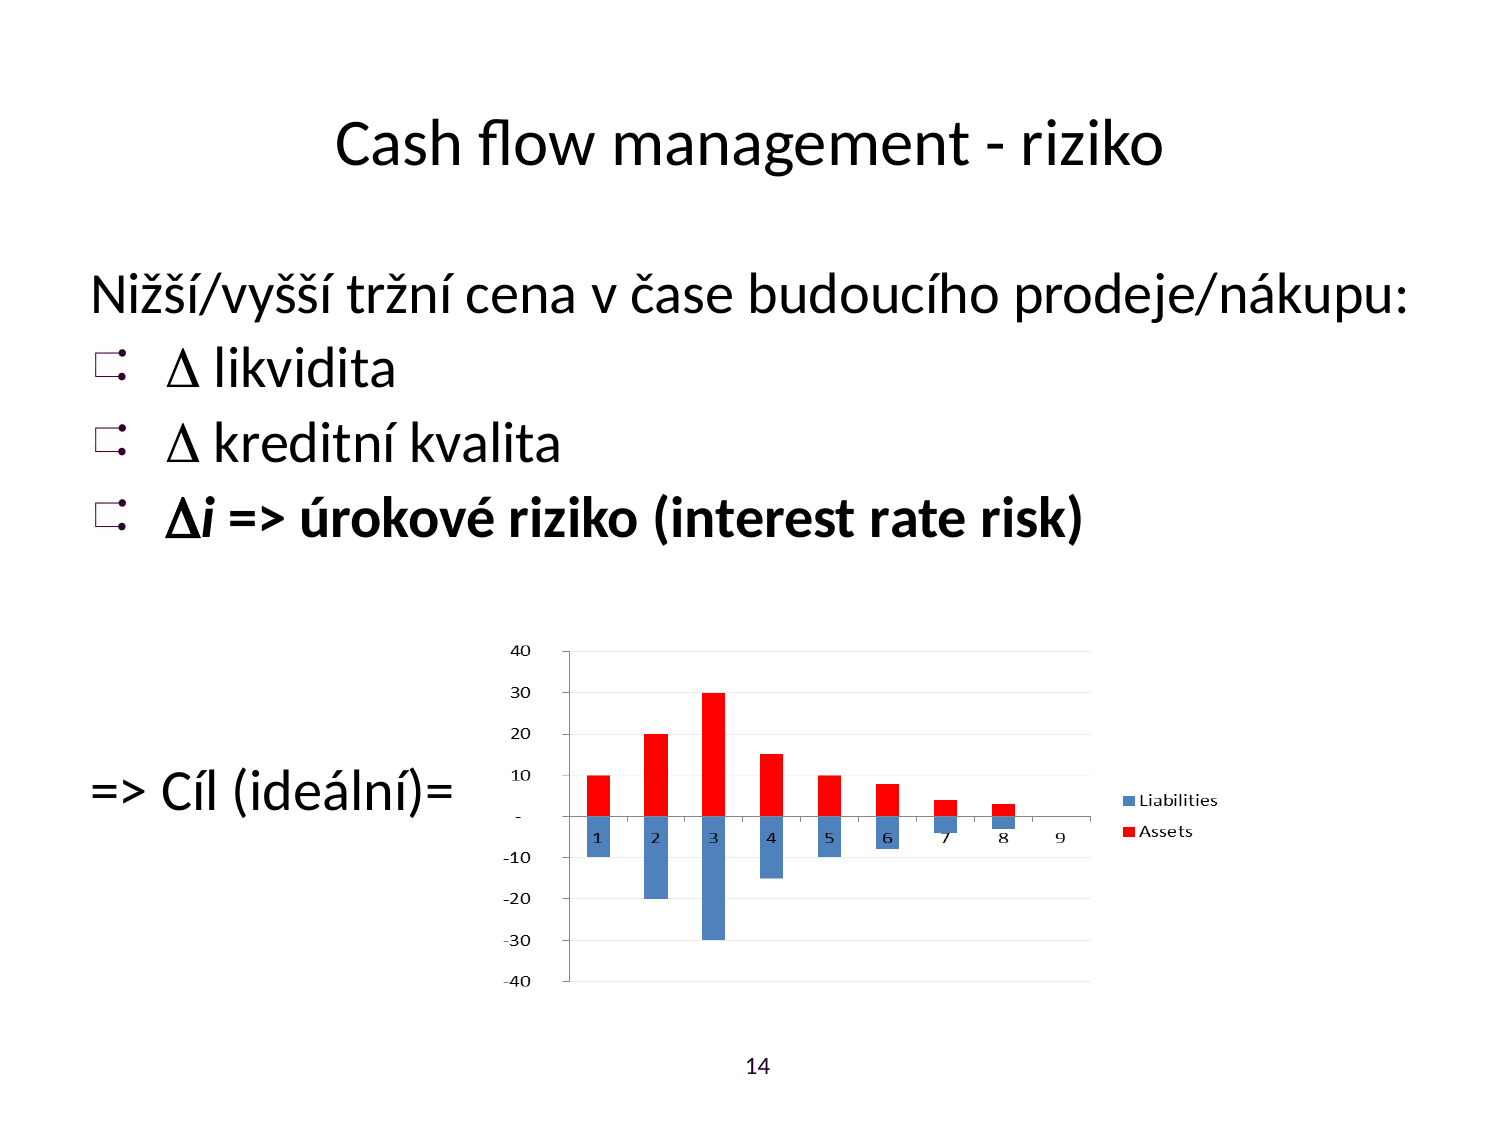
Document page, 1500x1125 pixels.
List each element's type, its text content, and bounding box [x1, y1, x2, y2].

slide_number 14 [708, 1035, 786, 1095]
picture [489, 631, 1240, 1000]
title Cash flow management - riziko [75, 45, 1425, 233]
picture [90, 419, 133, 461]
picture [90, 494, 133, 536]
picture [90, 344, 133, 386]
list Nižší/vyšší tržní cena v čase budoucího prodeje/nákupu: D likvidita D kreditní kvalita Di => úrokové riziko (interest rate risk) => Cíl (ideální)= [75, 255, 1459, 1012]
